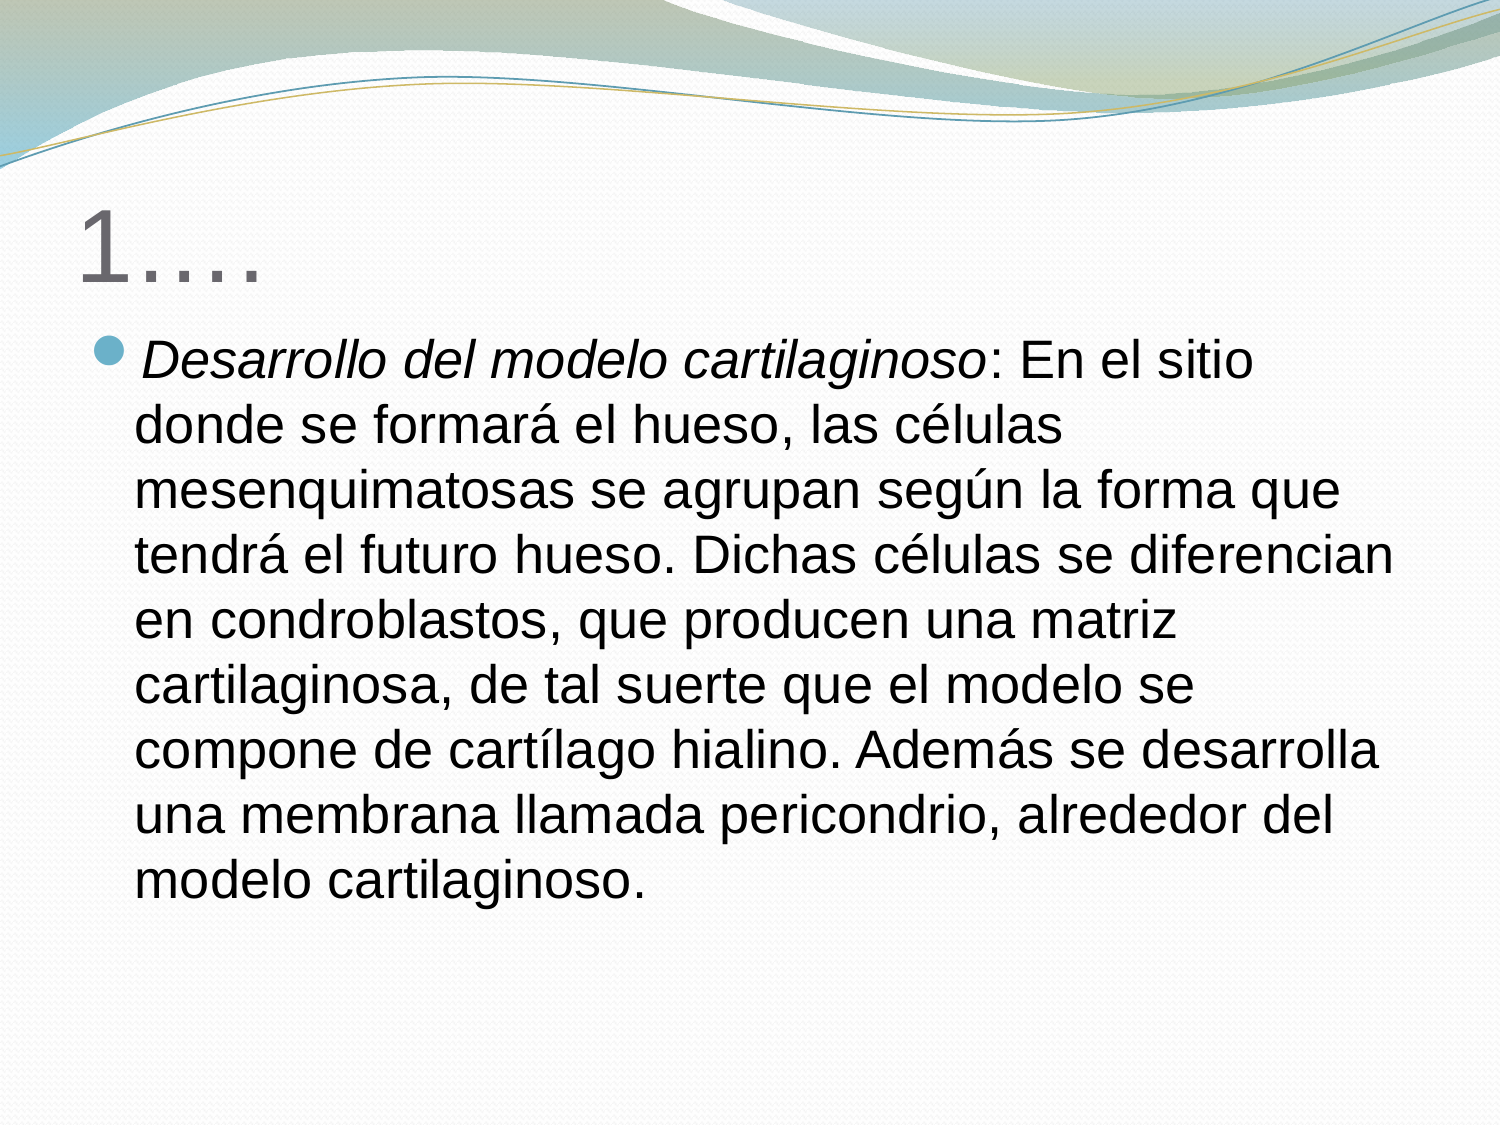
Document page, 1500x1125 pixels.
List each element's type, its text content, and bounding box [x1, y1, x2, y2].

list Desarrollo del modelo cartilaginoso: En el sitio donde se formará el hueso, las células mesenquimatosas se agrupan según la forma que tendrá el futuro hueso. Dichas células se diferencian en condroblastos, que producen una matriz cartilaginosa, de tal suerte que el modelo se compone de cartílago hialino. Además se desarrolla una membrana llamada pericondrio, alrededor del modelo cartilaginoso. [75, 317, 1425, 1038]
title 1…. [75, 115, 1425, 303]
